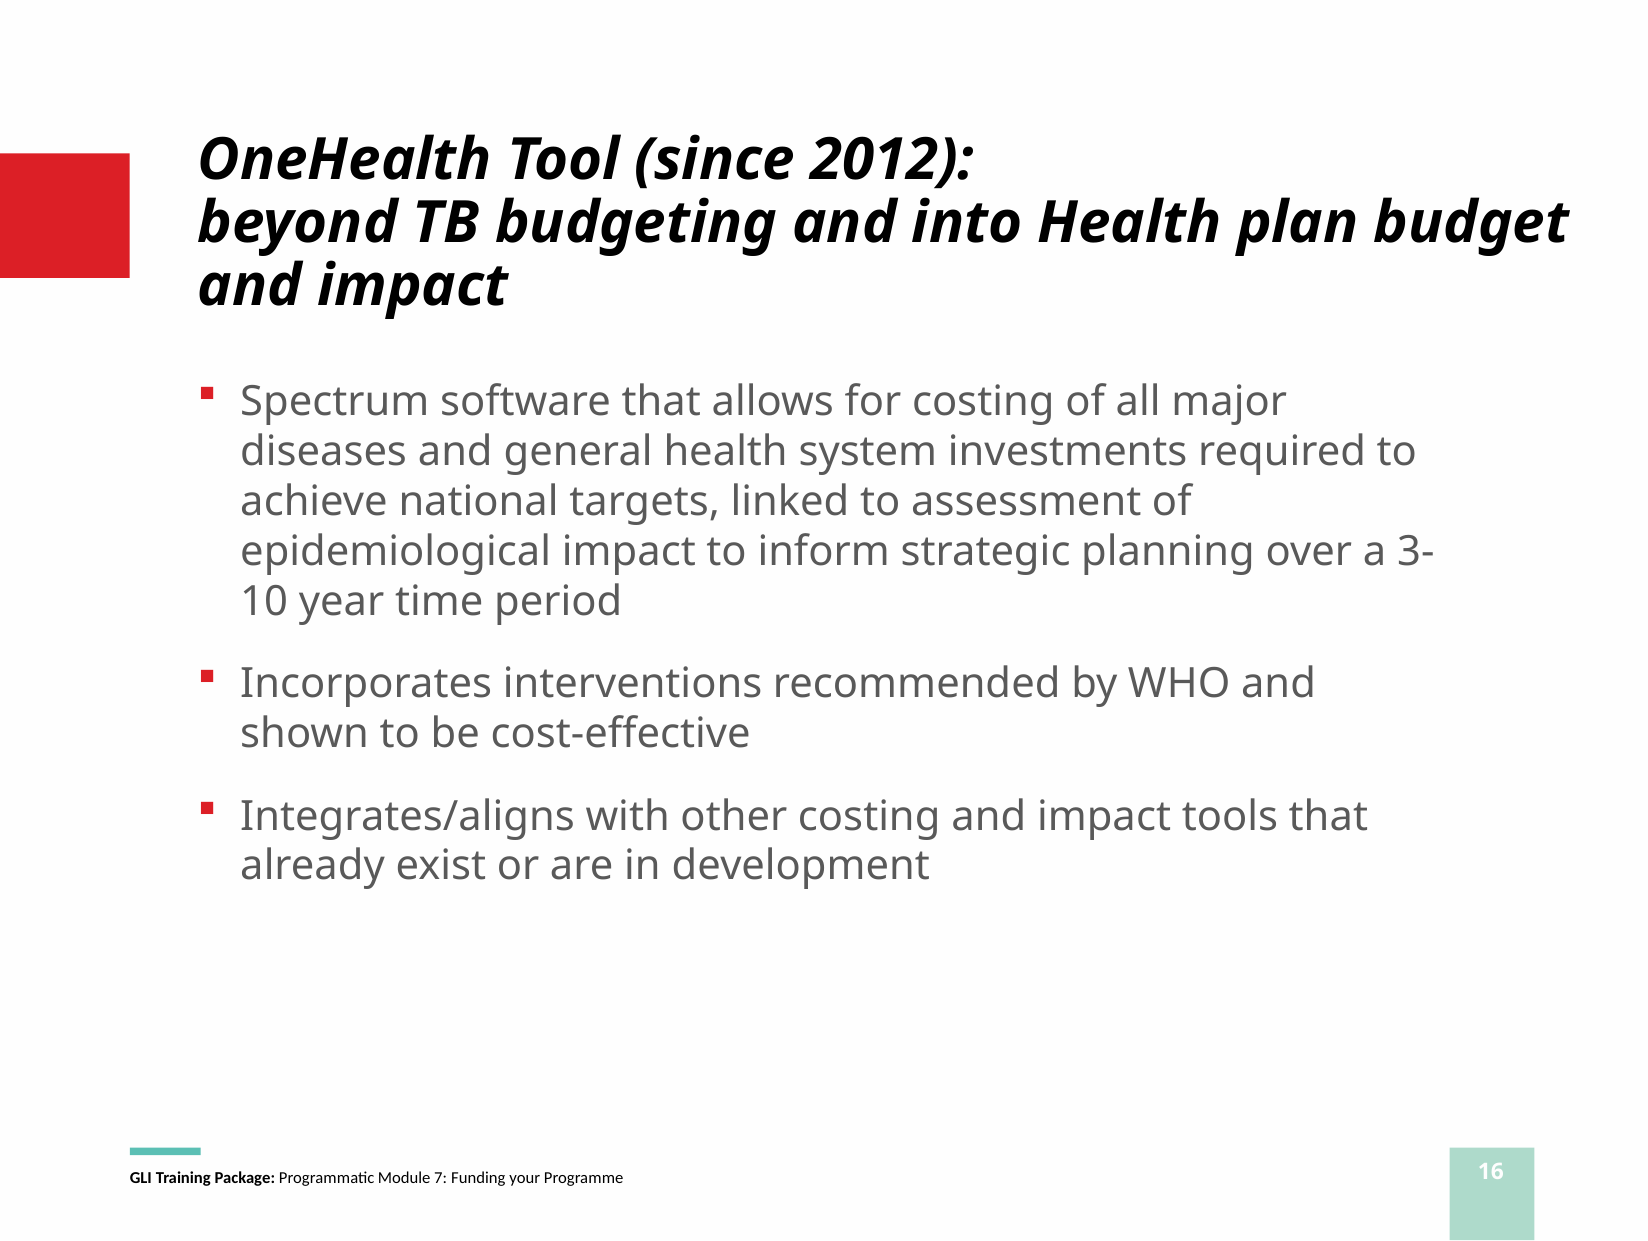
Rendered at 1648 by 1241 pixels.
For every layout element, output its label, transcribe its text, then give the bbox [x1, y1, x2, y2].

title OneHealth Tool (since 2012): beyond TB budgeting and into Health plan budget and impact [197, 147, 1576, 299]
list Spectrum software that allows for costing of all major diseases and general health system investments required to achieve national targets, linked to assessment of epidemiological impact to inform strategic planning over a 3-10 year time period Incorporates interventions recommended by WHO and shown to be cost-effective Integrates/aligns with other costing and impact tools that already exist or are in development [197, 373, 1438, 1130]
